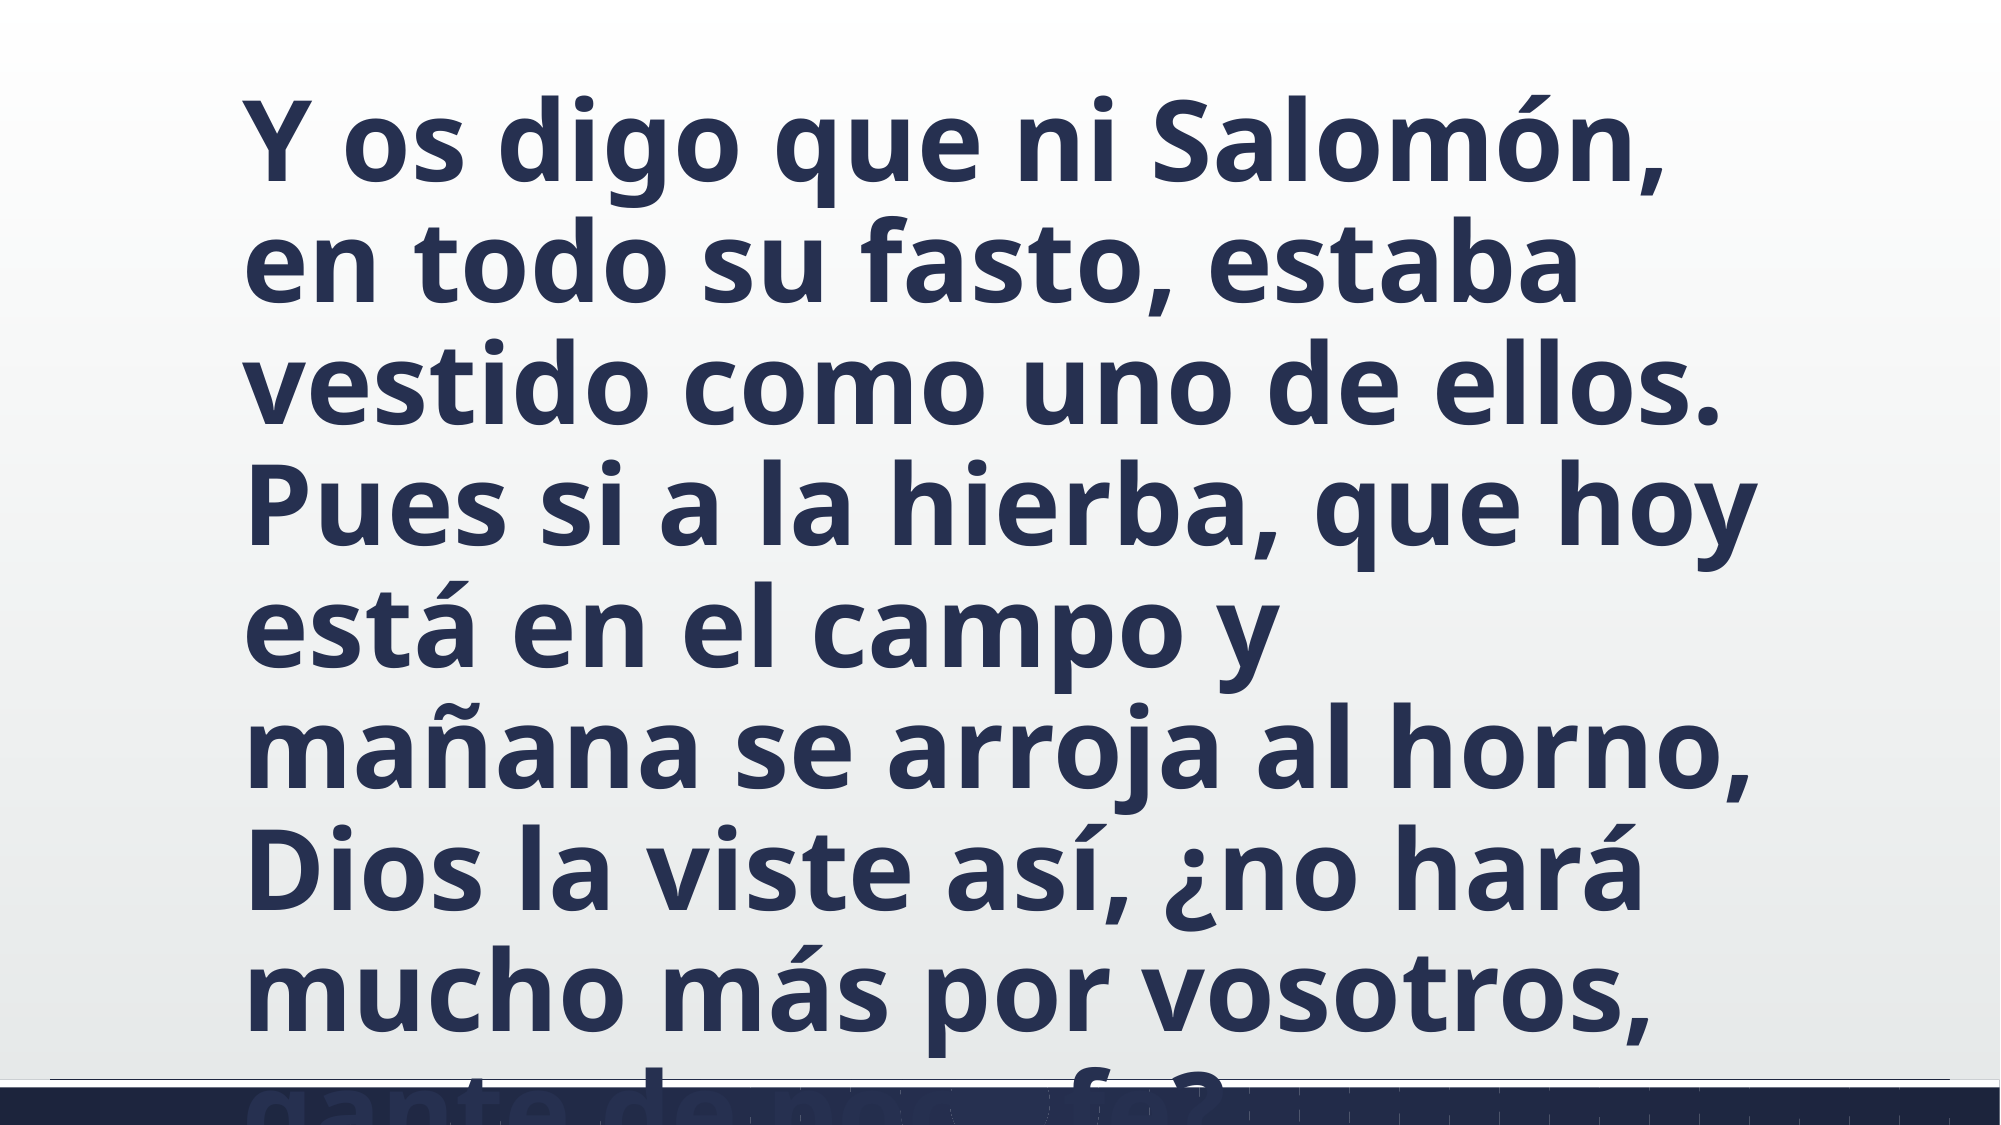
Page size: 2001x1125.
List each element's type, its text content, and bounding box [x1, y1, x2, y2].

list Y os digo que ni Salomón, en todo su fasto, estaba vestido como uno de ellos. Pues si a la hierba, que hoy está en el campo y mañana se arroja al horno, Dios la viste así, ¿no hará mucho más por vosotros, gante de poca fe? [219, 76, 1780, 990]
